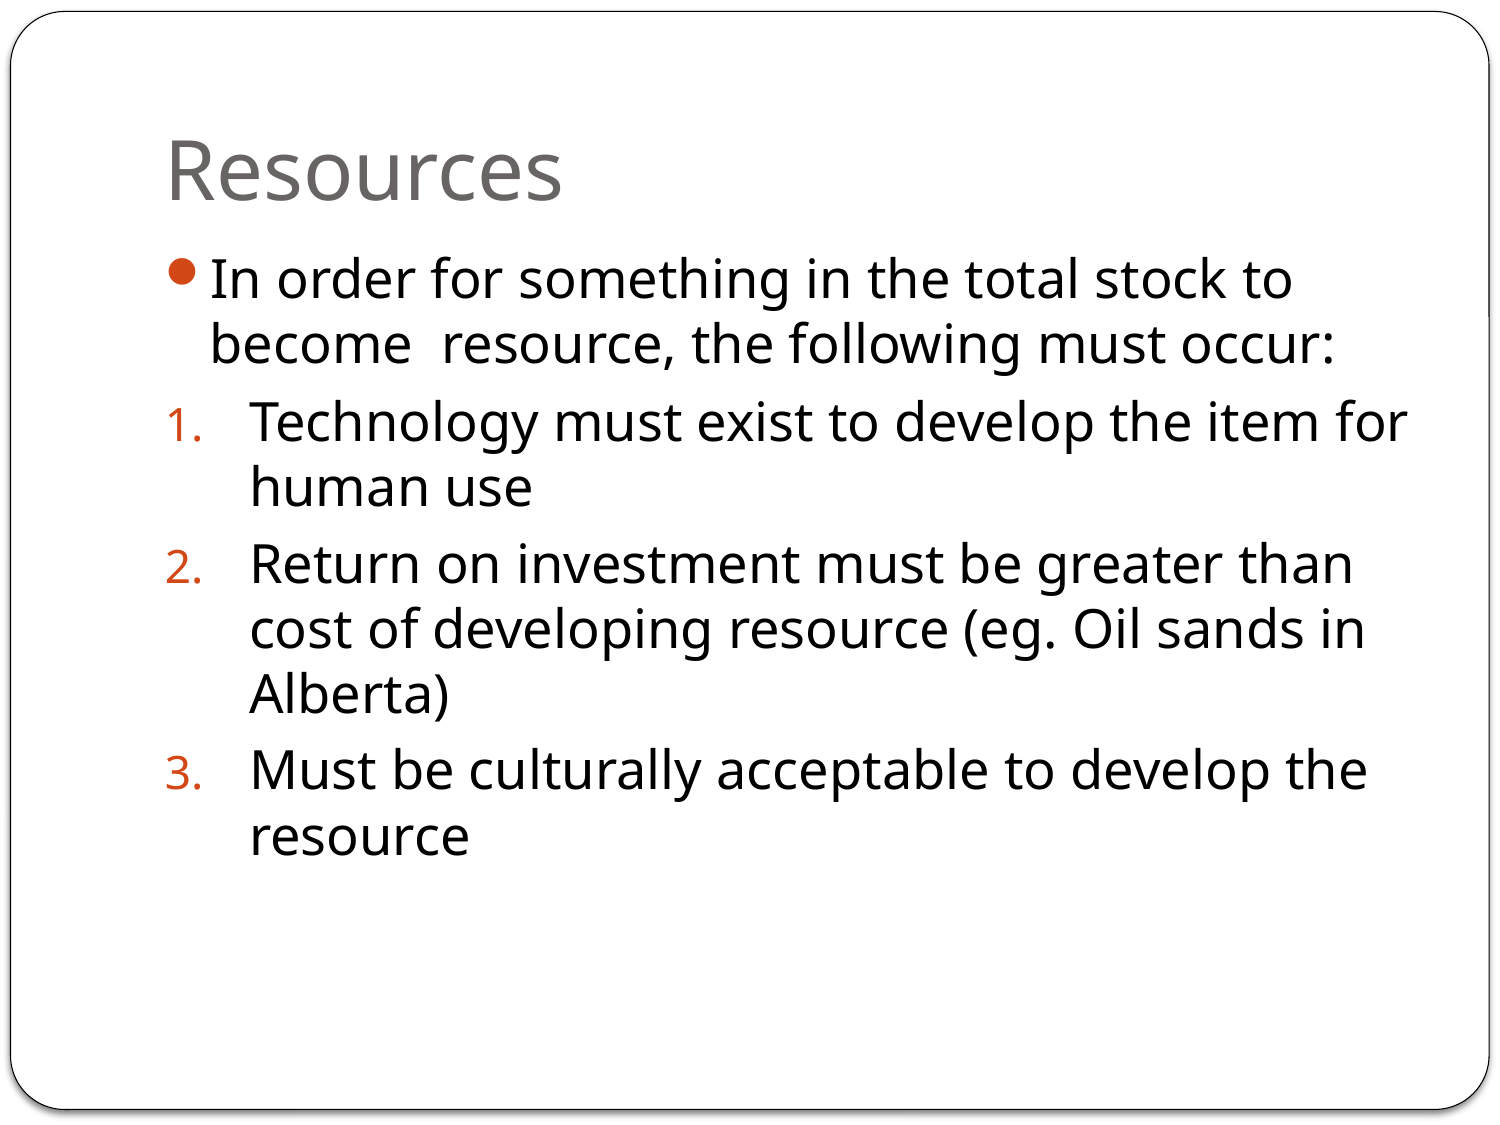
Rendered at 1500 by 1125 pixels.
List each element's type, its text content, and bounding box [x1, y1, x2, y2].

title Resources [150, 45, 1425, 233]
list In order for something in the total stock to become resource, the following must occur: Technology must exist to develop the item for human use Return on investment must be greater than cost of developing resource (eg. Oil sands in Alberta) Must be culturally acceptable to develop the resource [150, 237, 1425, 988]
